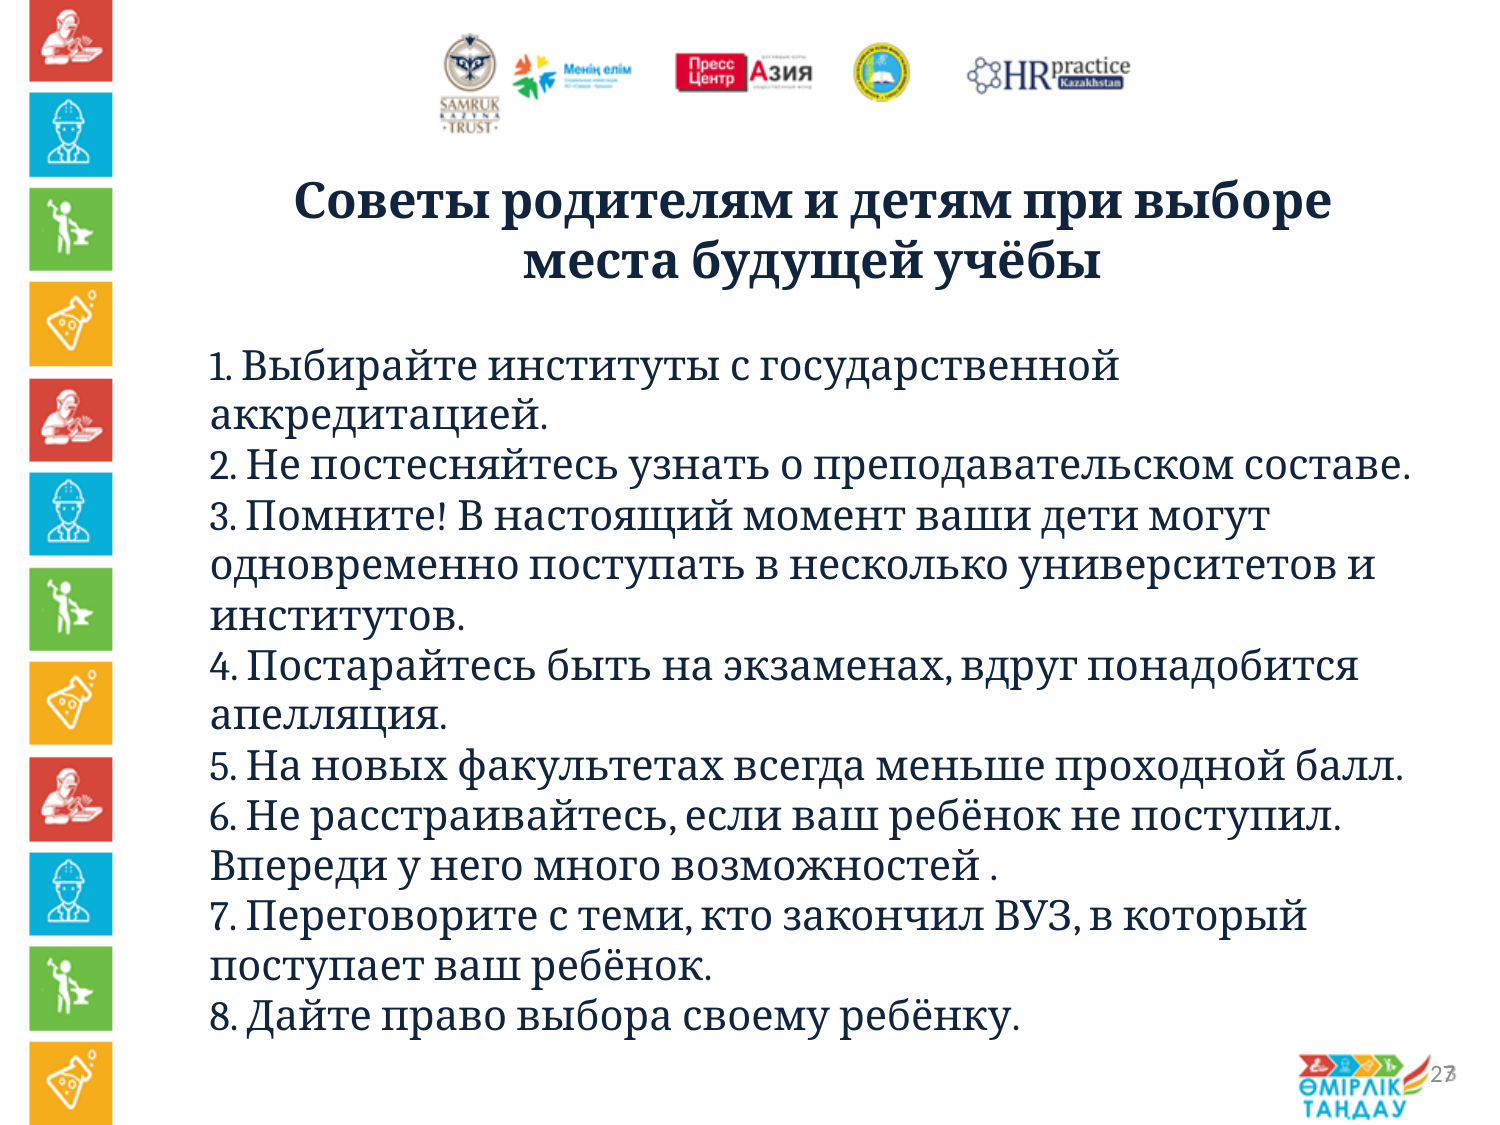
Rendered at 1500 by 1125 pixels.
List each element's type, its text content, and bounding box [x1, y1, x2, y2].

slide_number 27 [1432, 1042, 1471, 1103]
text_box Советы родителям и детям при выборе места будущей учёбы 1. Выбирайте институты с государственной аккредитацией. 2. Не постесняйтесь узнать о преподавательском составе. 3. Помните! В настоящий момент ваши дети могут одновременно поступать в несколько университетов и институтов. 4. Постарайтесь быть на экзаменах, вдруг понадобится апелляция. 5. На новых факультетах всегда меньше проходной балл. 6. Не расстраивайтесь, если ваш ребёнок не поступил. Впереди у него много возможностей . 7. Переговорите с теми, кто закончил ВУЗ, в который поступает ваш ребёнок. 8. Дайте право выбора своему ребёнку. [194, 160, 1432, 1106]
picture [0, 0, 1500, 1125]
